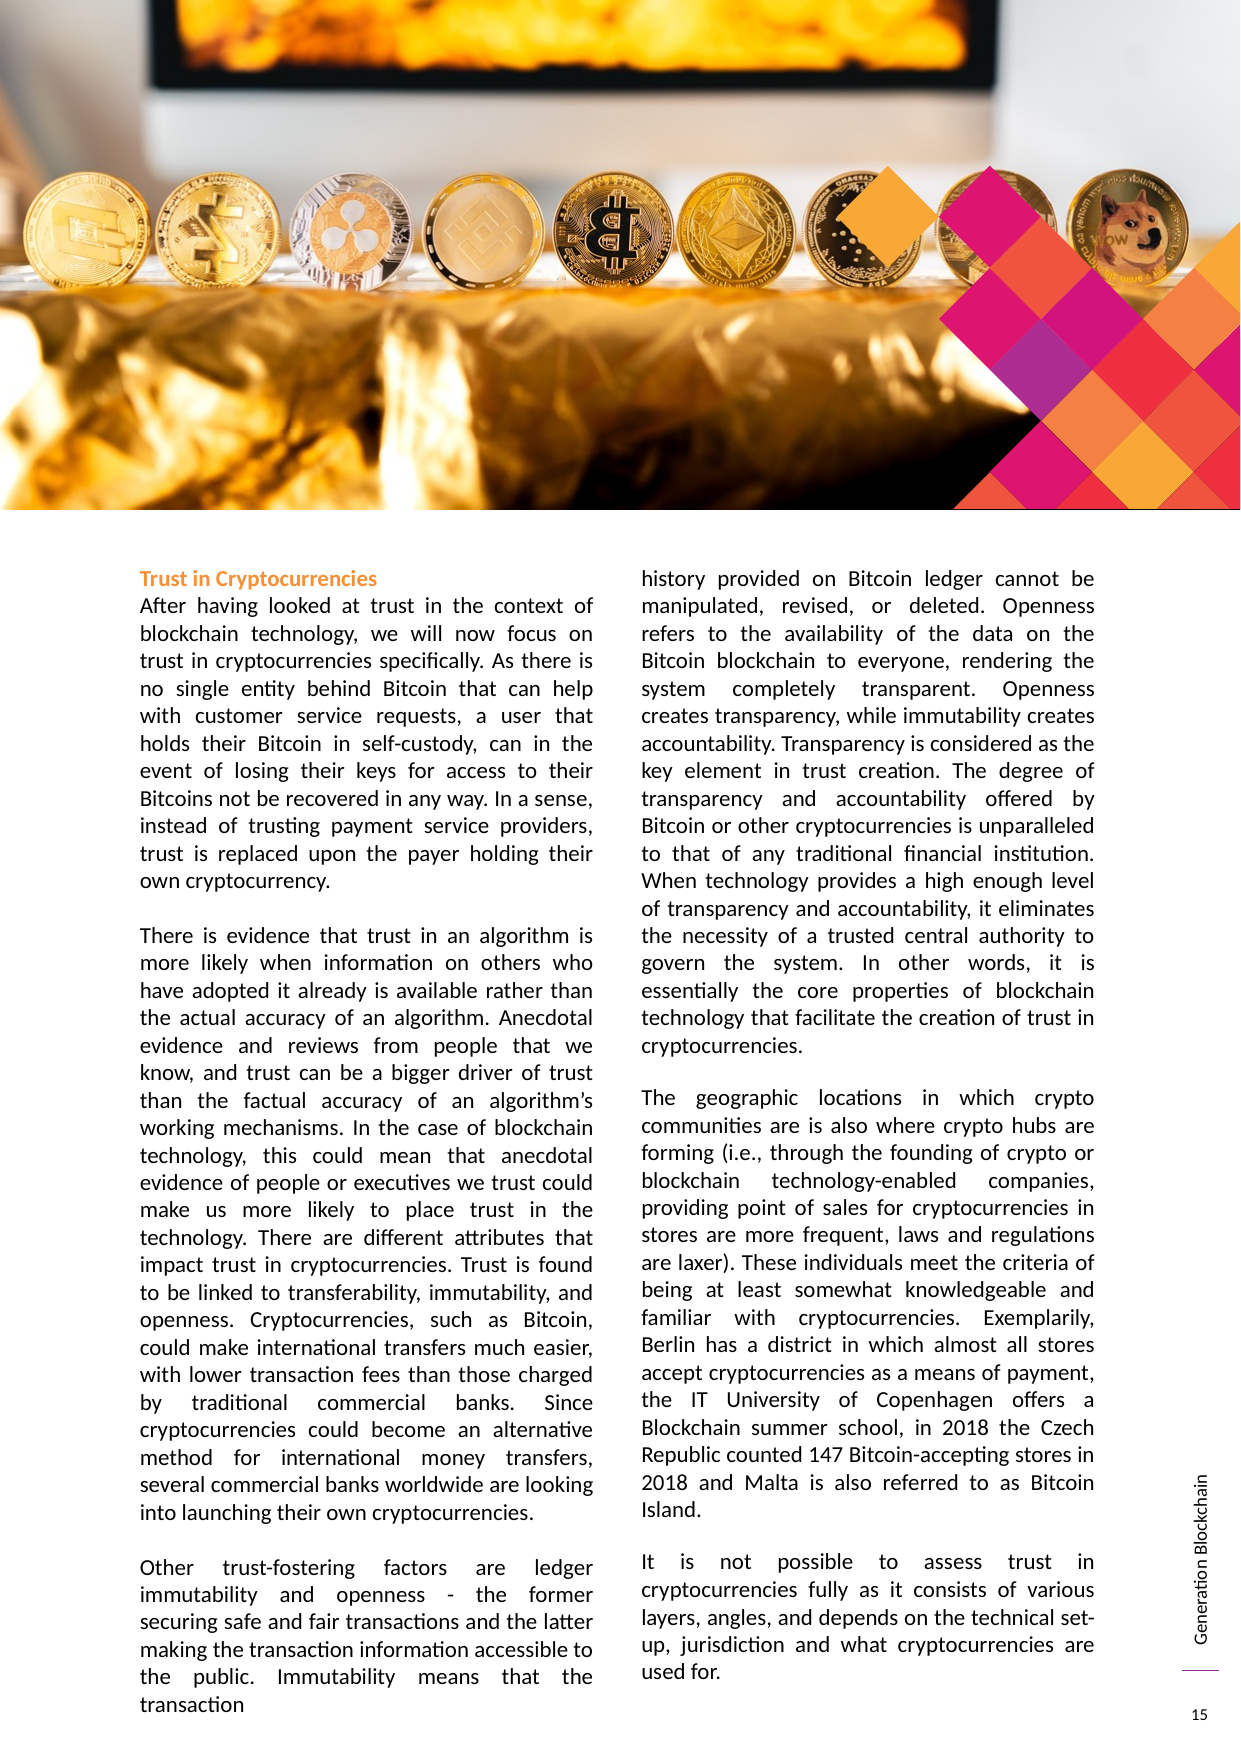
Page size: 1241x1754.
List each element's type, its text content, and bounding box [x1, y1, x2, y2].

picture [0, 0, 1241, 510]
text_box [851, 165, 1241, 535]
slide_number 15 [1170, 1692, 1229, 1736]
text_box Trust in Cryptocurrencies After having looked at trust in the context of blockchain technology, we will now focus on trust in cryptocurrencies specifically. As there is no single entity behind Bitcoin that can help with customer service requests, a user that holds their Bitcoin in self-custody, can in the event of losing their keys for access to their Bitcoins not be recovered in any way. In a sense, instead of trusting payment service providers, trust is replaced upon the payer holding their own cryptocurrency. There is evidence that trust in an algorithm is more likely when information on others who have adopted it already is available rather than the actual accuracy of an algorithm. Anecdotal evidence and reviews from people that we know, and trust can be a bigger driver of trust than the factual accuracy of an algorithm’s working mechanisms. In the case of blockchain technology, this could mean that anecdotal evidence of people or executives we trust could make us more likely to place trust in the technology. There are different attributes that impact trust in cryptocurrencies. Trust is found to be linked to transferability, immutability, and openness. Cryptocurrencies, such as Bitcoin, could make international transfers much easier, with lower transaction fees than those charged by traditional commercial banks. Since cryptocurrencies could become an alternative method for international money transfers, several commercial banks worldwide are looking into launching their own cryptocurrencies. Other trust-fostering factors are ledger immutability and openness - the former securing safe and fair transactions and the latter making the transaction information accessible to the public. Immutability means that the transaction history provided on Bitcoin ledger cannot be manipulated, revised, or deleted. Openness refers to the availability of the data on the Bitcoin blockchain to everyone, rendering the system completely transparent. Openness creates transparency, while immutability creates accountability. Transparency is considered as the key element in trust creation. The degree of transparency and accountability offered by Bitcoin or other cryptocurrencies is unparalleled to that of any traditional financial institution. When technology provides a high enough level of transparency and accountability, it eliminates the necessity of a trusted central authority to govern the system. In other words, it is essentially the core properties of blockchain technology that facilitate the creation of trust in cryptocurrencies. The geographic locations in which crypto communities are is also where crypto hubs are forming (i.e., through the founding of crypto or blockchain technology-enabled companies, providing point of sales for cryptocurrencies in stores are more frequent, laws and regulations are laxer). These individuals meet the criteria of being at least somewhat knowledgeable and familiar with cryptocurrencies. Exemplarily, Berlin has a district in which almost all stores accept cryptocurrencies as a means of payment, the IT University of Copenhagen offers a Blockchain summer school, in 2018 the Czech Republic counted 147 Bitcoin-accepting stores in 2018 and Malta is also referred to as Bitcoin Island. It is not possible to assess trust in cryptocurrencies fully as it consists of various layers, angles, and depends on the technical set-up, jurisdiction and what cryptocurrencies are used for. [124, 556, 1111, 1693]
